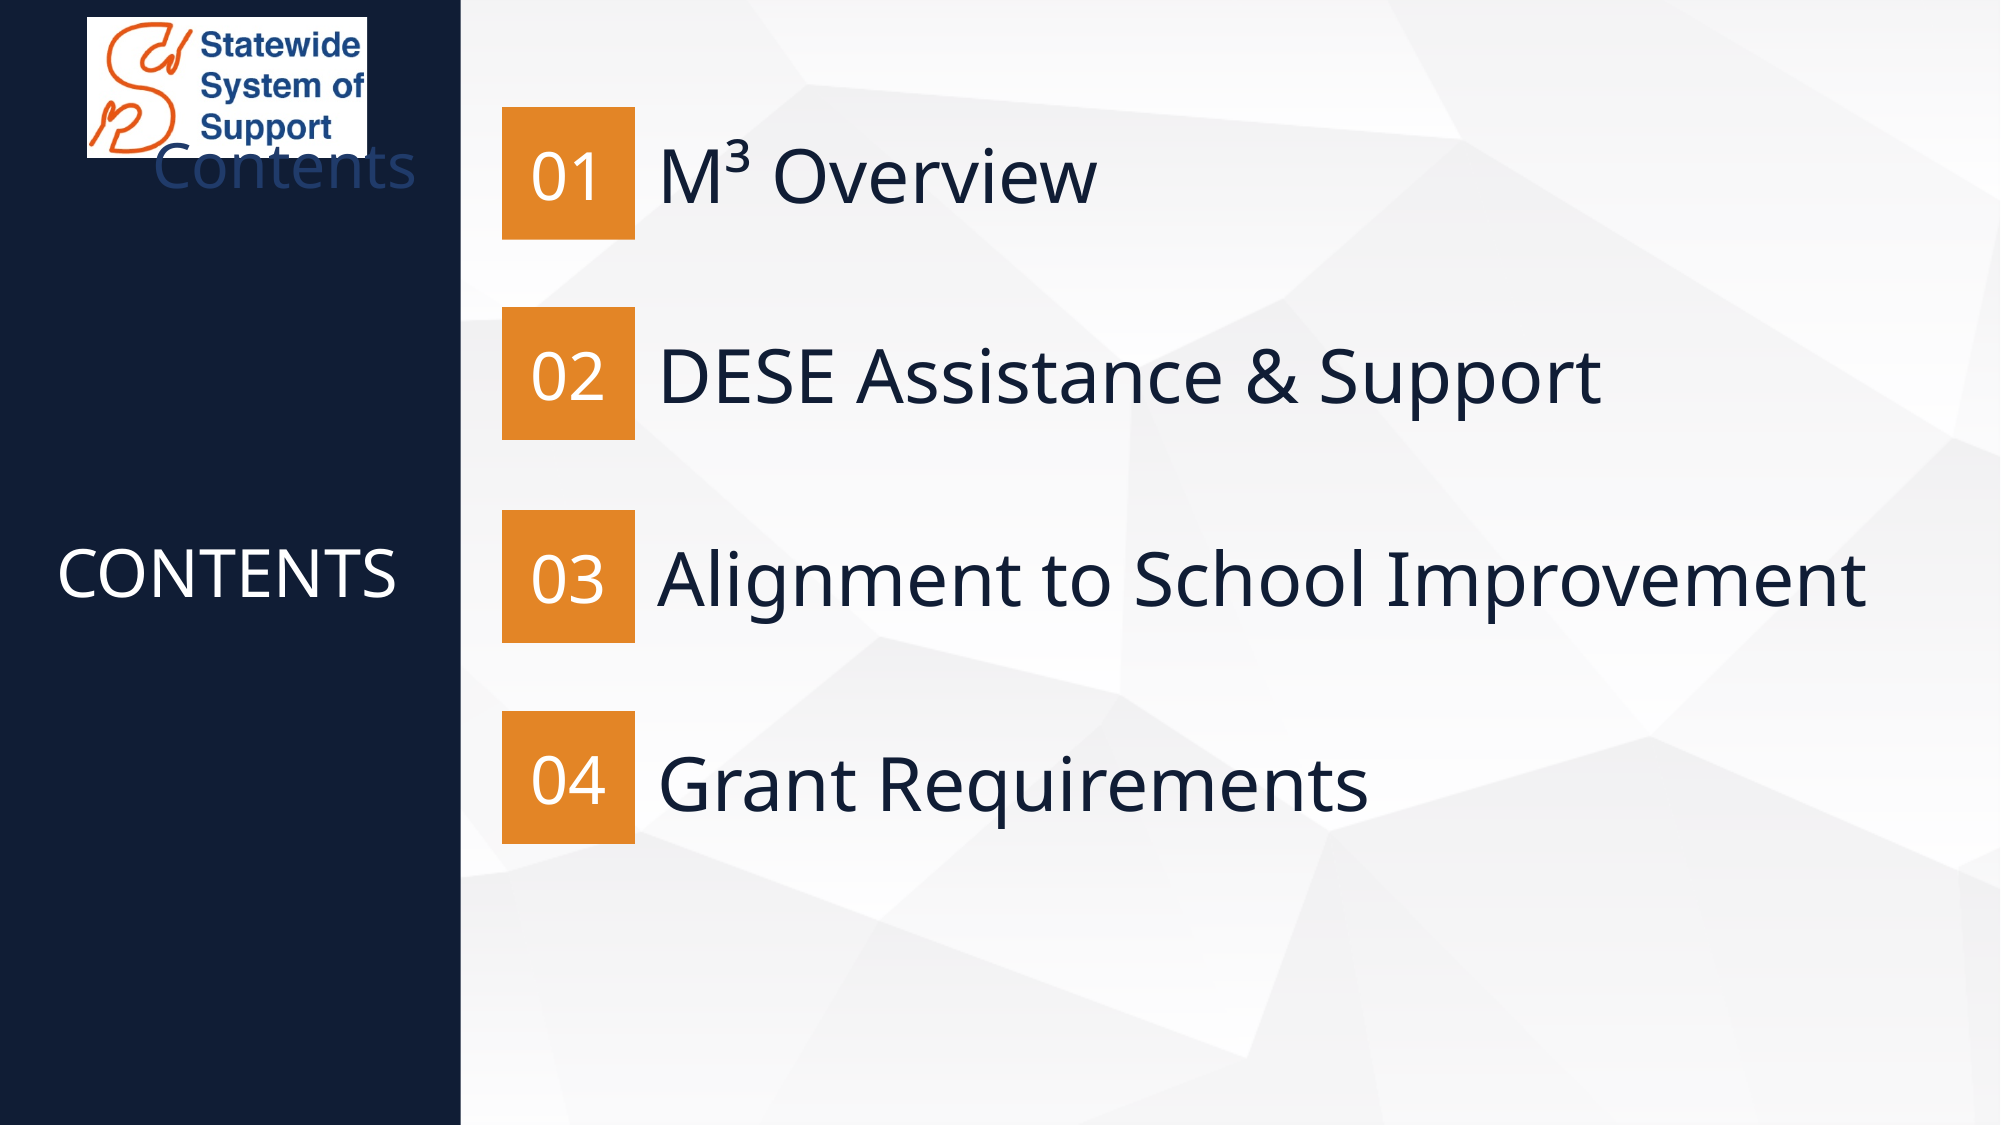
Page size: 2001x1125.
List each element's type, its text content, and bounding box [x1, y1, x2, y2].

title Contents [137, 59, 1863, 278]
picture [87, 17, 368, 158]
picture [461, 0, 2001, 1125]
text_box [502, 106, 1953, 240]
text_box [502, 510, 1953, 643]
text_box CONTENTS [0, 523, 455, 619]
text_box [502, 711, 1953, 844]
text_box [502, 307, 1953, 440]
